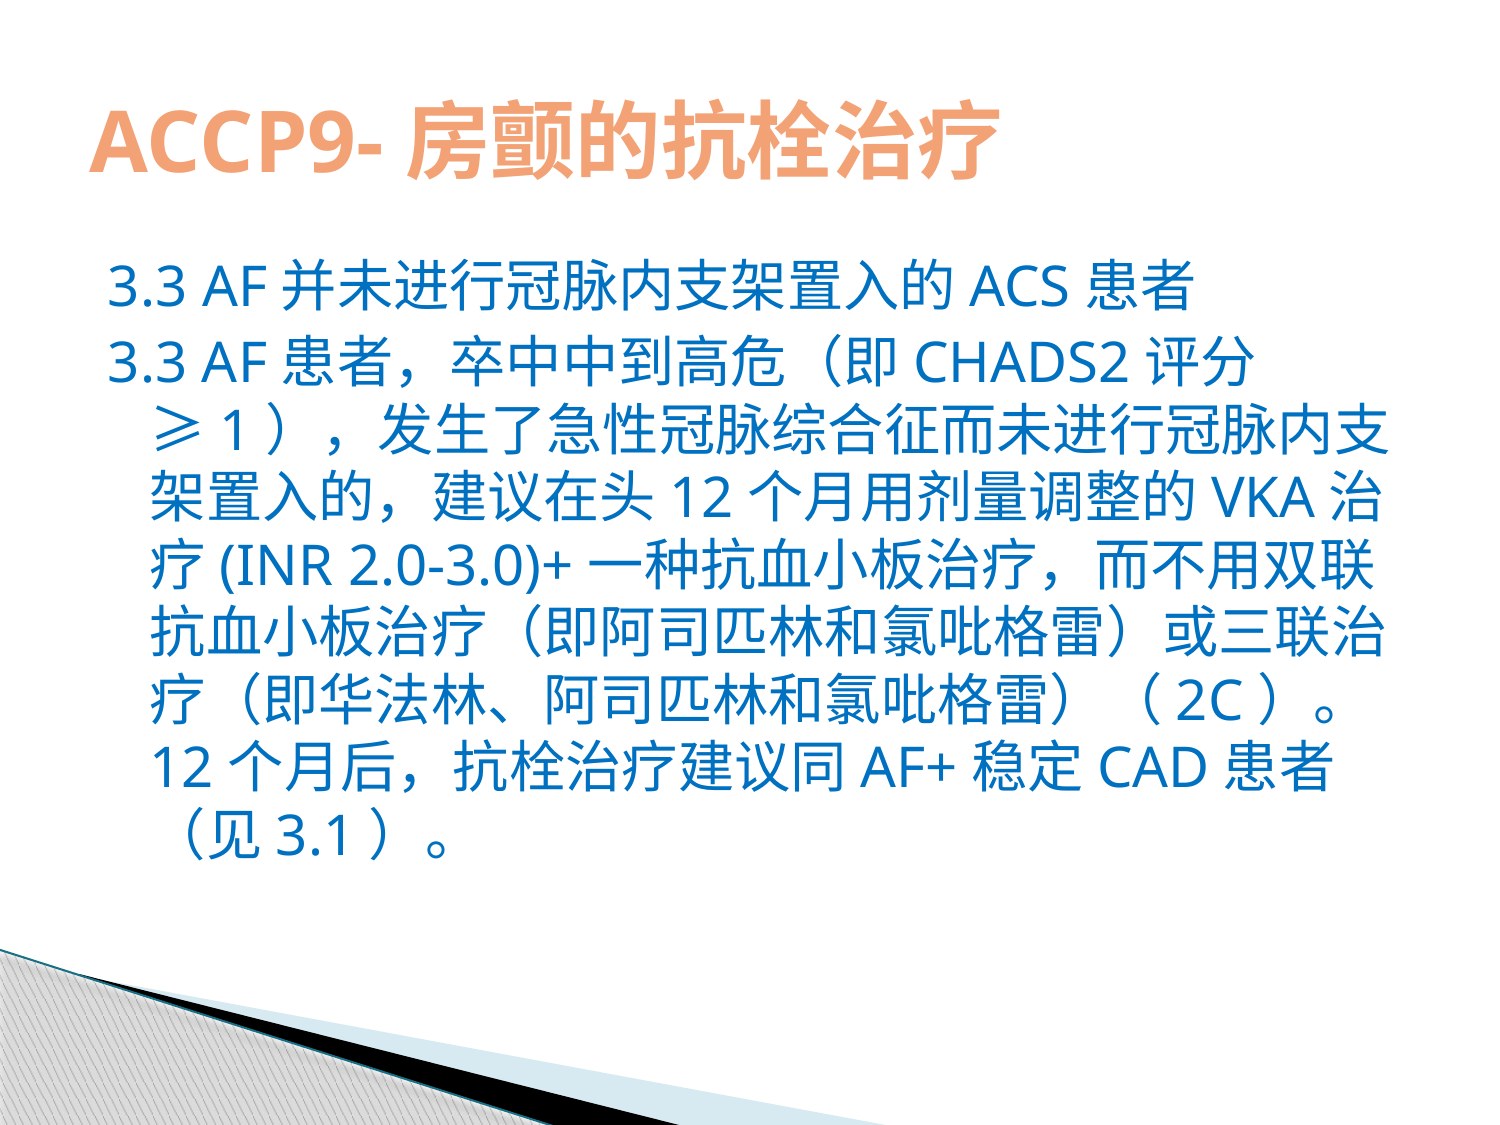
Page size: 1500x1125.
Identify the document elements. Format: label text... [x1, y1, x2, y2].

title ACCP9-房颤的抗栓治疗 [75, 45, 1425, 233]
list 3.3 AF并未进行冠脉内支架置入的ACS患者 3.3 AF患者，卒中中到高危（即CHADS2评分≥1），发生了急性冠脉综合征而未进行冠脉内支架置入的，建议在头12个月用剂量调整的VKA治疗(INR 2.0-3.0)+一种抗血小板治疗，而不用双联抗血小板治疗（即阿司匹林和氯吡格雷）或三联治疗（即华法林、阿司匹林和氯吡格雷）（2C）。12个月后，抗栓治疗建议同AF+稳定CAD患者（见3.1）。 [74, 242, 1426, 986]
